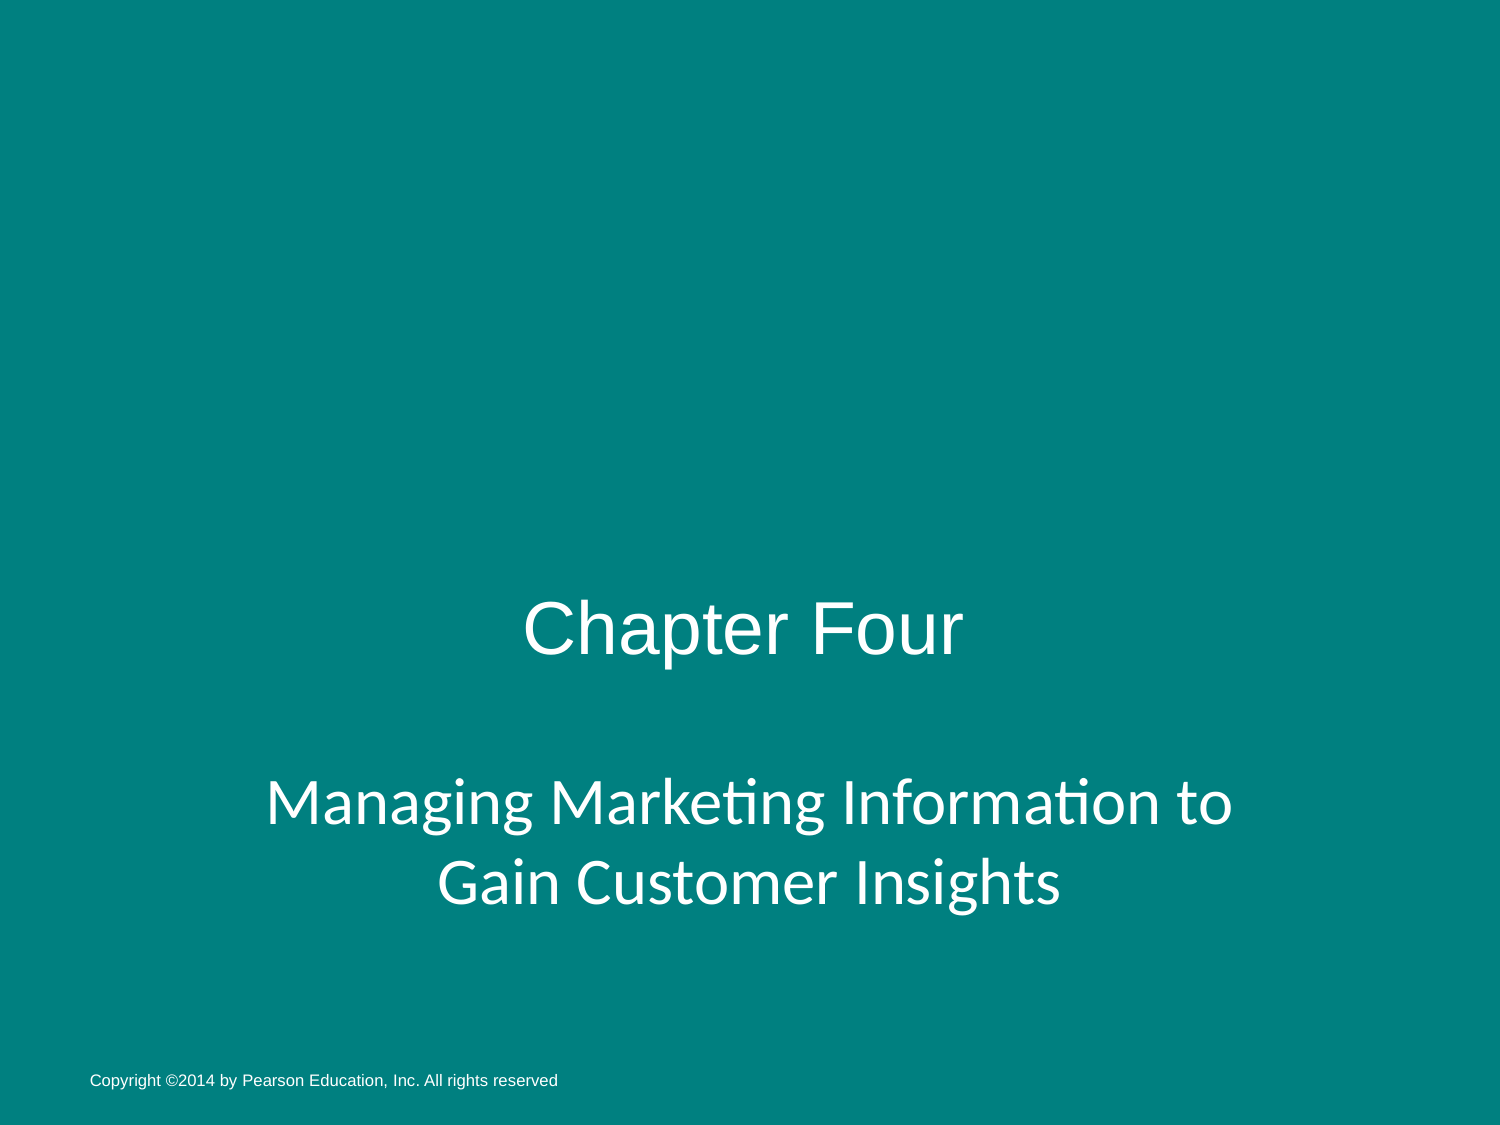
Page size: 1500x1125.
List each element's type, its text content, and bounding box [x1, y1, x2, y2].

text_box Copyright ©2014 by Pearson Education, Inc. All rights reserved [74, 1062, 825, 1098]
subtitle Managing Marketing Information to Gain Customer Insights [224, 749, 1276, 1038]
title Chapter Four [49, 458, 1438, 701]
